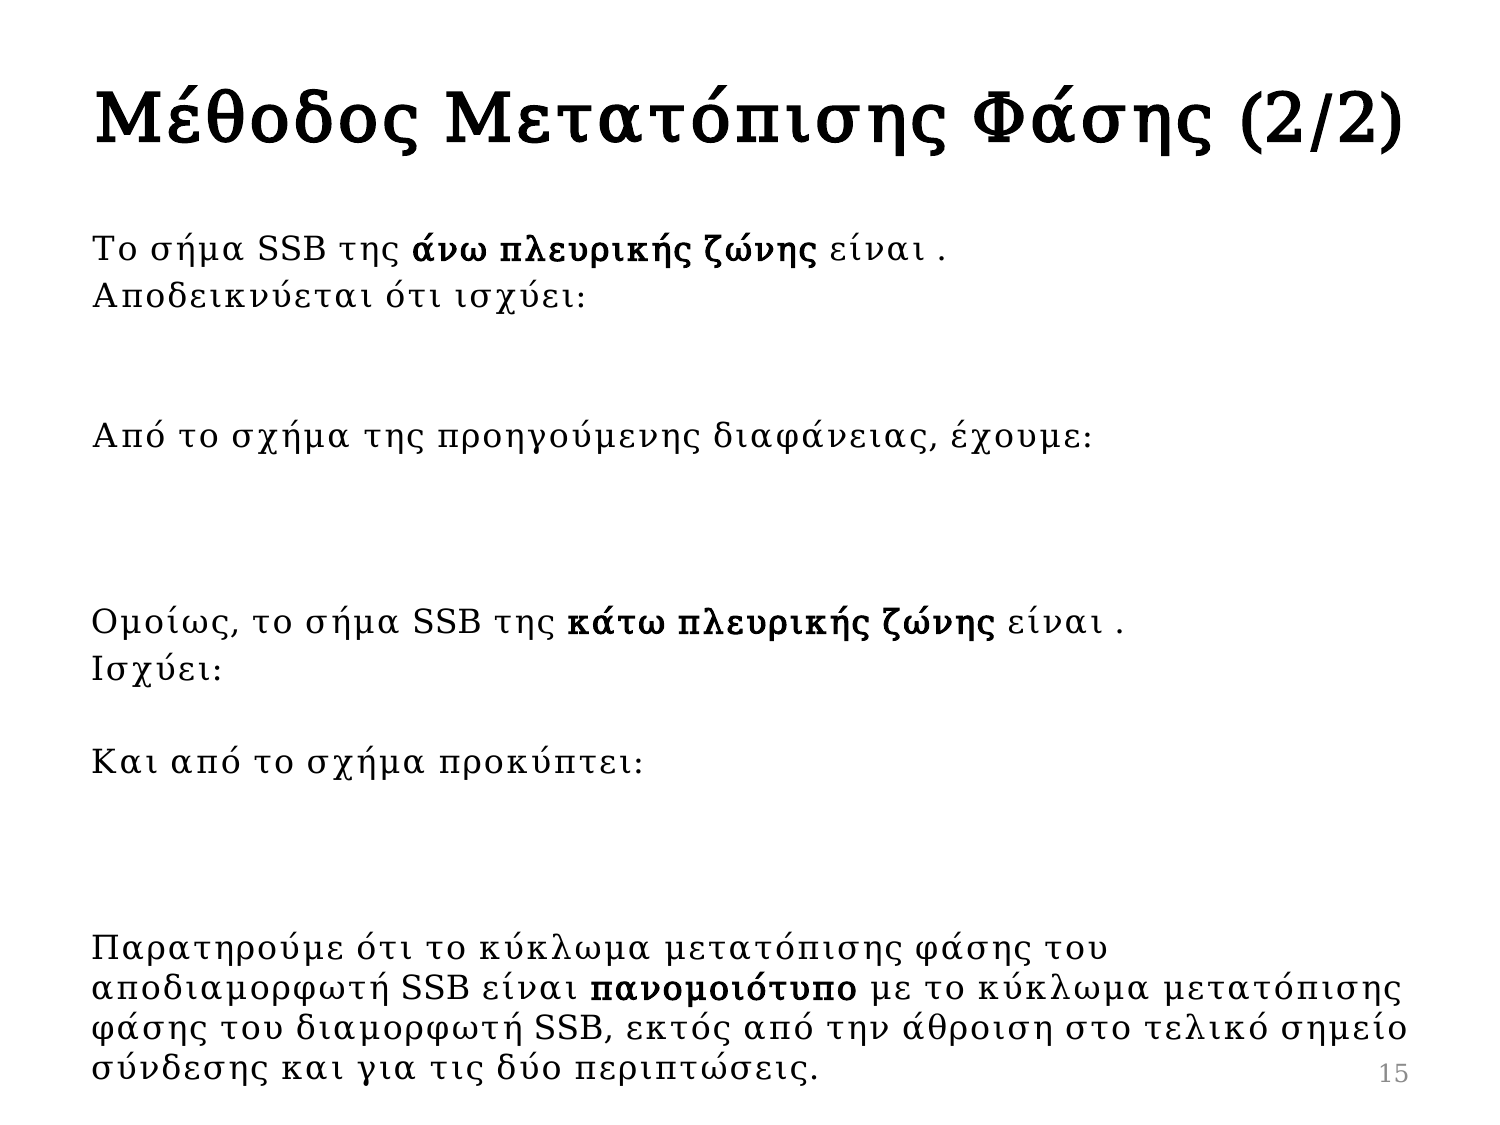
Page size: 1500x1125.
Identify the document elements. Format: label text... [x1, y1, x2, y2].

slide_number 15 [1222, 1042, 1425, 1103]
title Μέθοδος Μετατόπισης Φάσης (2/2) [75, 20, 1425, 209]
